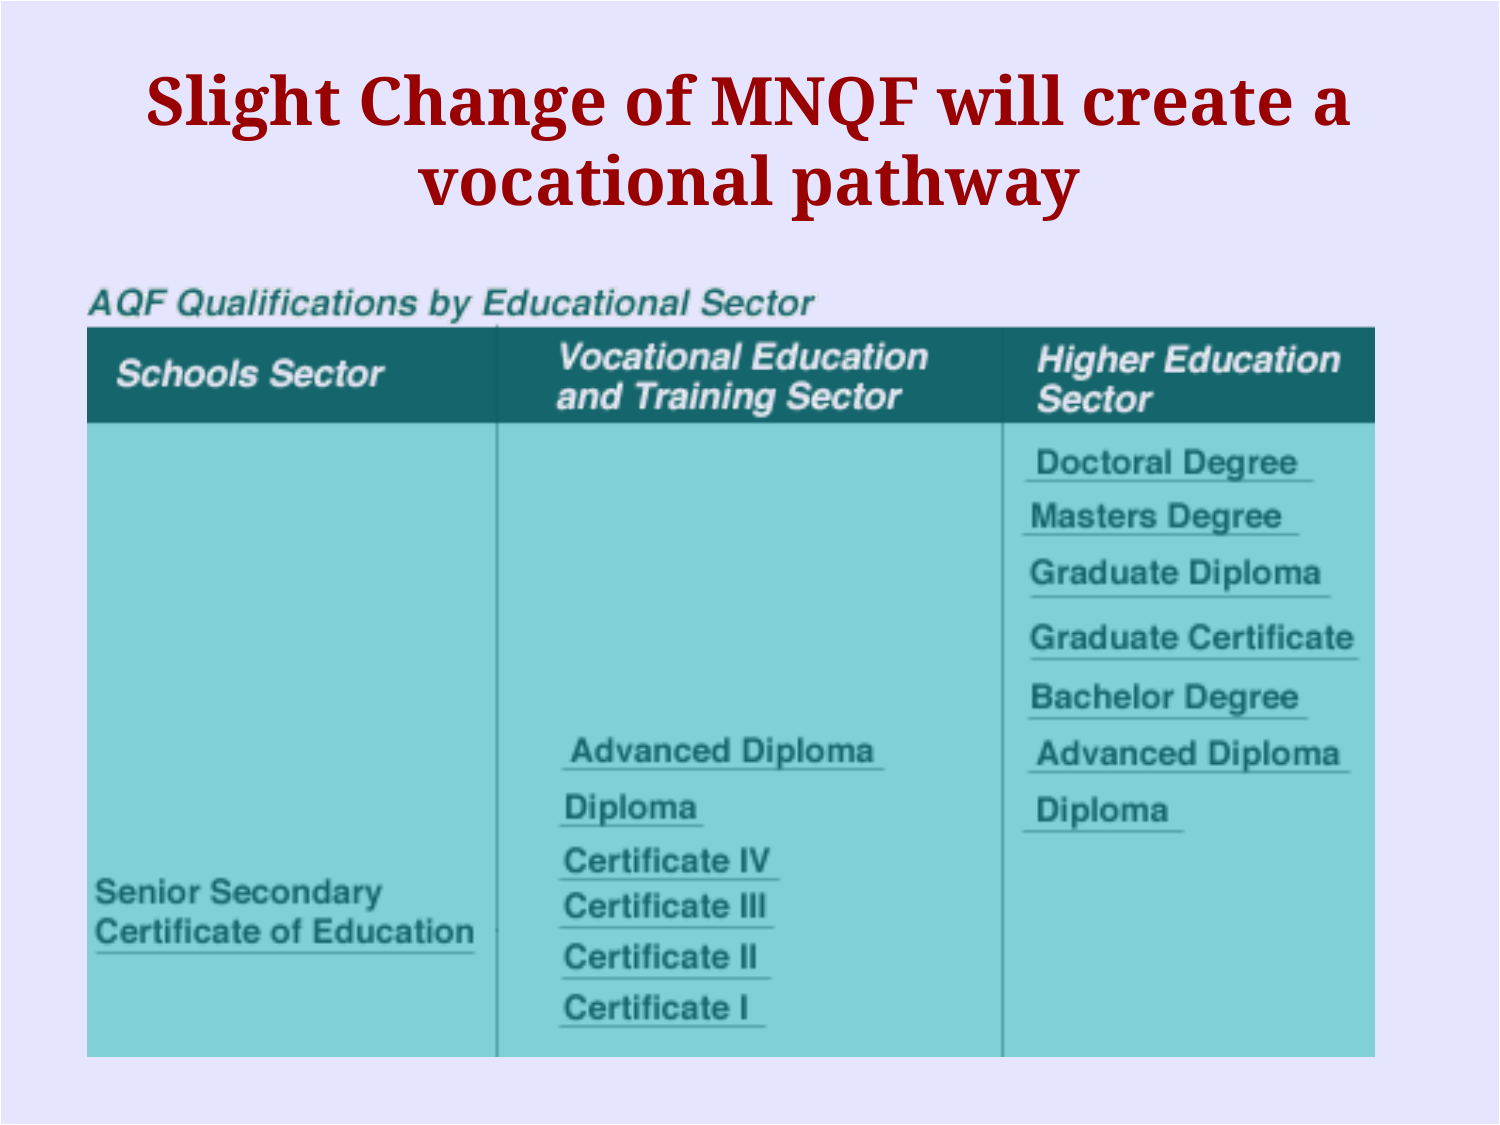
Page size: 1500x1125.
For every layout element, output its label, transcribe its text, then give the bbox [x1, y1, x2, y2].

title Slight Change of MNQF will create a vocational pathway [74, 44, 1426, 233]
text_box [0, 0, 1500, 1125]
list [87, 274, 1376, 1058]
